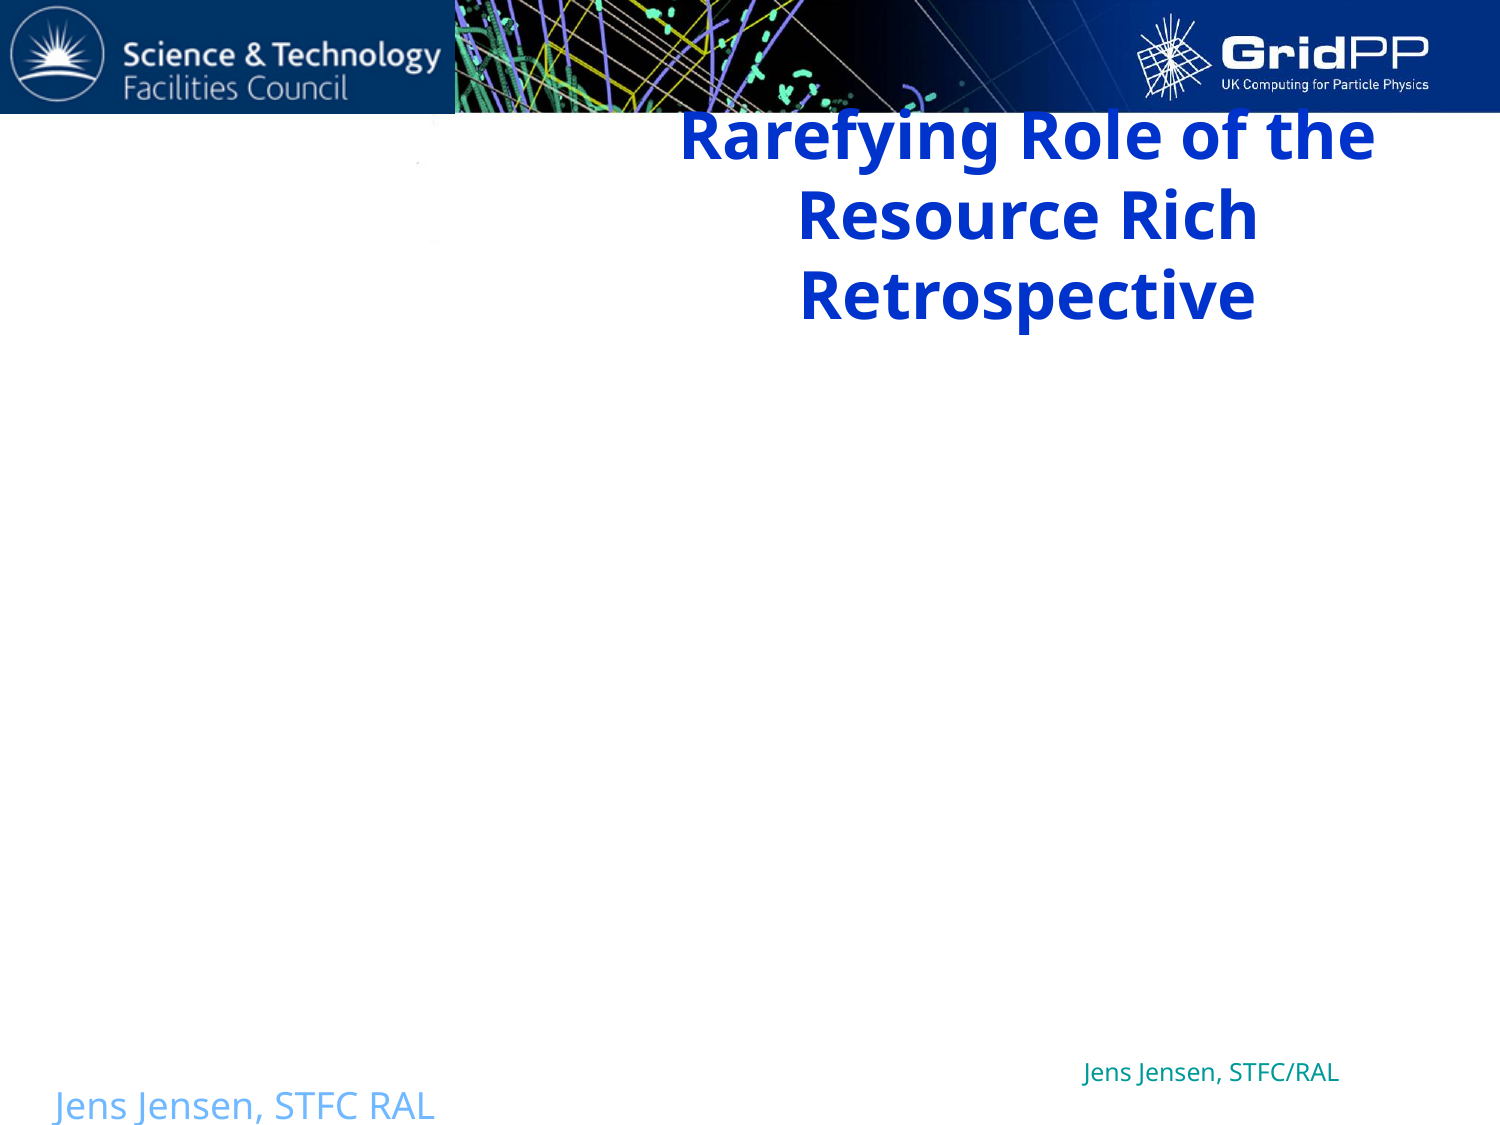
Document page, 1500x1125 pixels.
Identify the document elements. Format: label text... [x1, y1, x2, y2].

picture [0, 0, 1500, 1125]
title Rarefying Role of the Resource Rich Retrospective [584, 125, 1473, 301]
